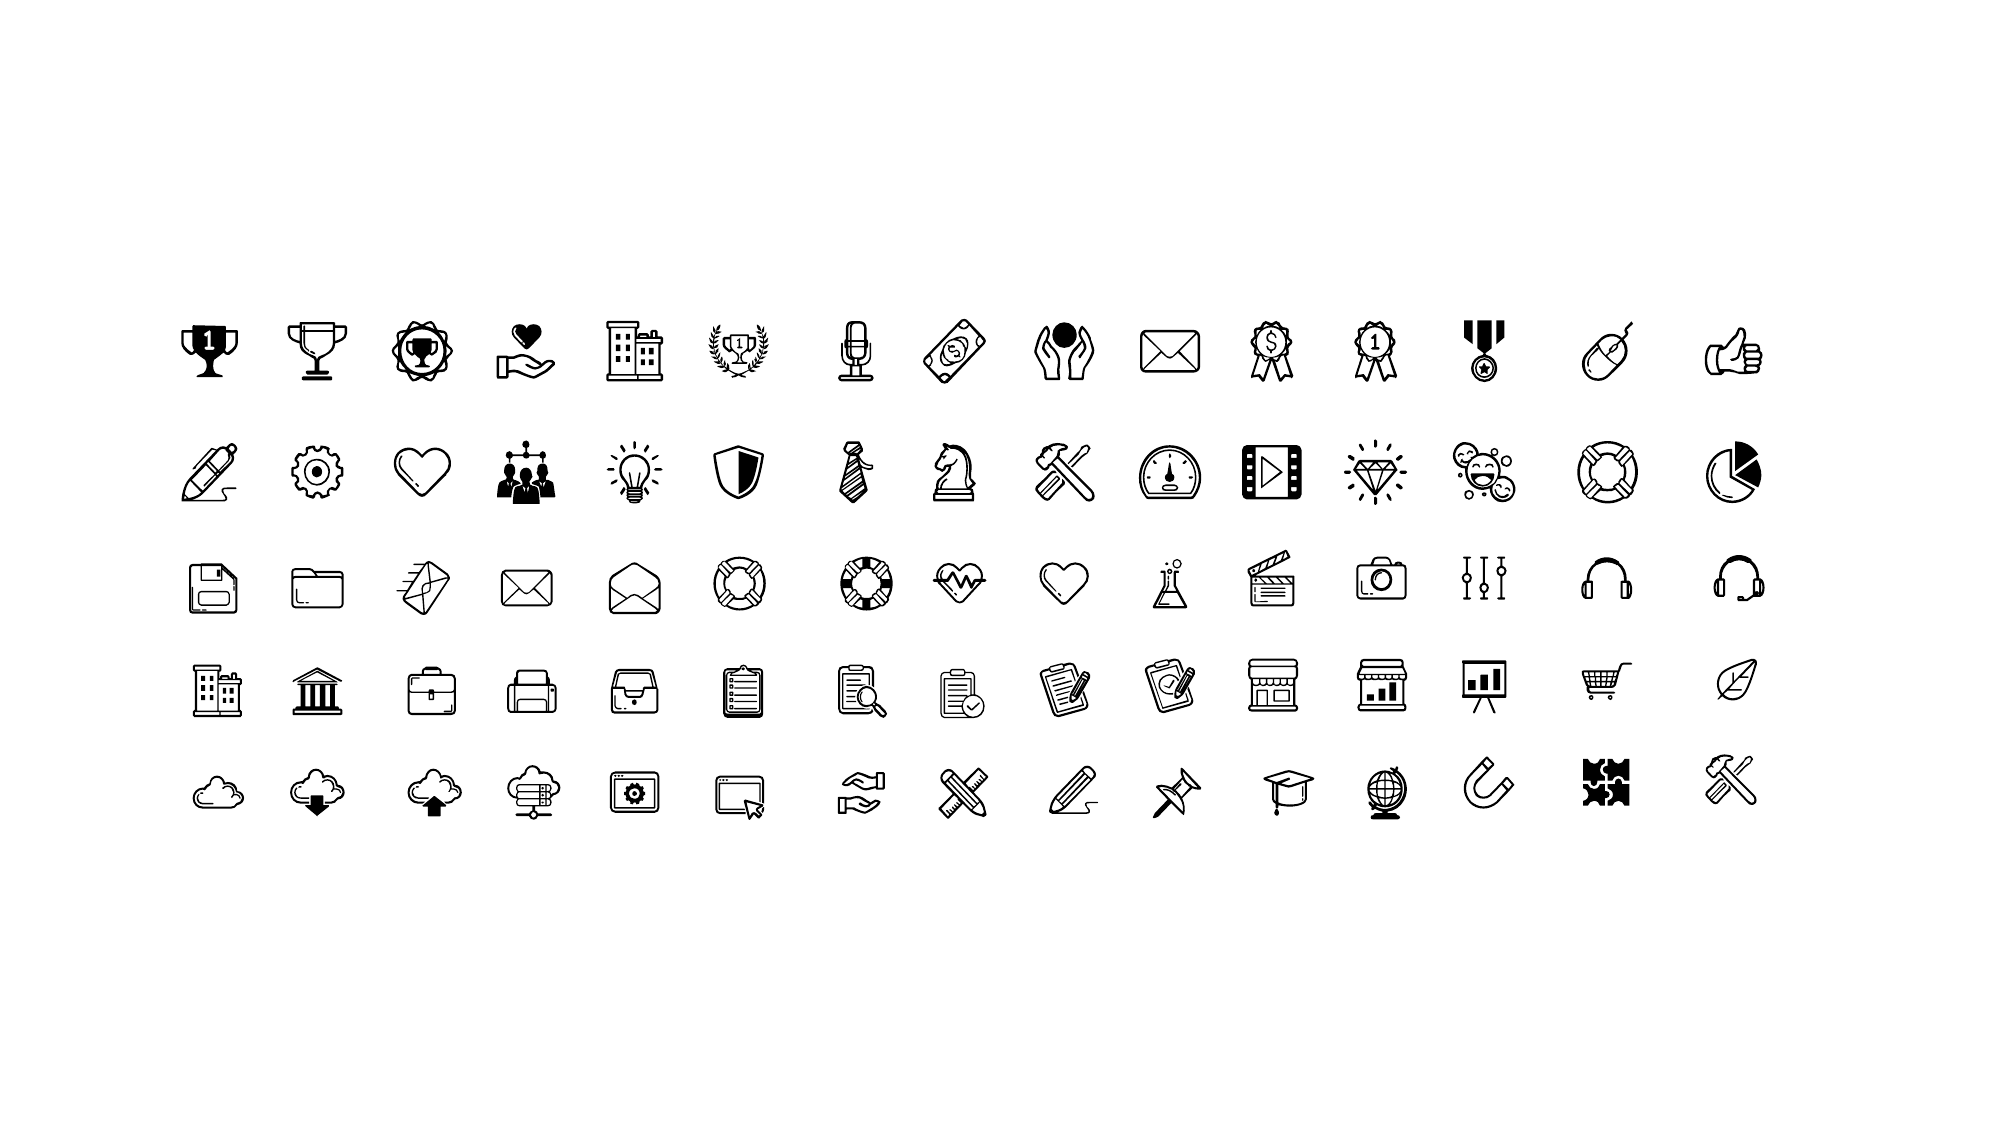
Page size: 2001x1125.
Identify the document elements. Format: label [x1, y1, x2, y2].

text_box [1356, 556, 1407, 600]
text_box [290, 768, 345, 817]
text_box [1263, 770, 1315, 816]
text_box [839, 441, 874, 504]
text_box [1172, 558, 1182, 569]
text_box [507, 765, 561, 820]
text_box [1735, 441, 1759, 471]
text_box [1144, 658, 1195, 714]
text_box [643, 444, 650, 453]
text_box [838, 321, 874, 382]
text_box [1344, 459, 1398, 505]
text_box [1716, 658, 1757, 701]
text_box [713, 445, 764, 500]
text_box [715, 775, 765, 820]
text_box [1354, 320, 1398, 382]
text_box [192, 664, 242, 718]
text_box [938, 767, 989, 819]
text_box [189, 563, 238, 614]
text_box [923, 318, 986, 384]
text_box [1052, 322, 1077, 348]
text_box [1242, 445, 1302, 500]
text_box [1035, 442, 1095, 502]
text_box [1479, 556, 1489, 600]
text_box [1395, 455, 1403, 461]
text_box [837, 795, 881, 814]
text_box [507, 669, 557, 713]
text_box [1581, 557, 1633, 599]
text_box [1705, 754, 1757, 805]
text_box [287, 322, 348, 375]
text_box [1581, 662, 1633, 694]
text_box [713, 556, 766, 611]
text_box [511, 324, 542, 350]
text_box [708, 324, 769, 378]
text_box [291, 568, 344, 609]
text_box [620, 444, 626, 453]
text_box [933, 443, 976, 502]
text_box [301, 376, 333, 381]
text_box [1250, 320, 1294, 382]
text_box [1049, 765, 1099, 814]
text_box [1705, 448, 1762, 504]
text_box [932, 562, 987, 604]
text_box [1452, 442, 1516, 503]
text_box [497, 440, 556, 504]
text_box [1247, 549, 1295, 607]
text_box [1713, 555, 1765, 602]
text_box [1367, 766, 1407, 820]
text_box [606, 320, 664, 382]
text_box [1152, 568, 1188, 609]
text_box [1248, 658, 1299, 712]
text_box [651, 479, 659, 485]
text_box [391, 321, 454, 382]
text_box [396, 560, 450, 616]
text_box [1039, 662, 1091, 718]
text_box [840, 556, 893, 611]
text_box [1496, 556, 1507, 600]
text_box [393, 447, 452, 497]
text_box [610, 479, 618, 485]
text_box [1034, 325, 1061, 381]
text_box [1039, 562, 1089, 605]
text_box [841, 772, 885, 791]
text_box [407, 768, 462, 817]
text_box [1583, 758, 1630, 806]
text_box [407, 666, 456, 716]
text_box [500, 569, 553, 607]
text_box [291, 445, 344, 499]
text_box [1496, 320, 1505, 345]
text_box [181, 325, 238, 378]
text_box [1356, 658, 1408, 712]
text_box [608, 562, 661, 615]
text_box [1138, 445, 1202, 500]
text_box [1462, 660, 1507, 714]
text_box [1395, 483, 1403, 490]
text_box [1704, 327, 1763, 376]
text_box [1577, 441, 1638, 504]
text_box [181, 443, 238, 502]
text_box [610, 455, 618, 460]
text_box [496, 353, 555, 379]
text_box [1581, 321, 1634, 381]
text_box [651, 455, 659, 460]
text_box [723, 664, 764, 718]
text_box [1471, 320, 1498, 383]
text_box [1152, 767, 1202, 819]
text_box [610, 668, 659, 714]
text_box [1461, 556, 1472, 600]
text_box [1464, 320, 1473, 345]
text_box [1068, 325, 1095, 381]
text_box [940, 668, 985, 719]
text_box [292, 667, 343, 716]
text_box [619, 454, 651, 504]
text_box [838, 664, 888, 718]
text_box [1347, 455, 1355, 461]
text_box [192, 775, 245, 809]
text_box [609, 771, 660, 813]
text_box [1386, 443, 1392, 451]
text_box [1358, 443, 1365, 451]
text_box [1463, 756, 1515, 809]
text_box [1140, 329, 1201, 373]
